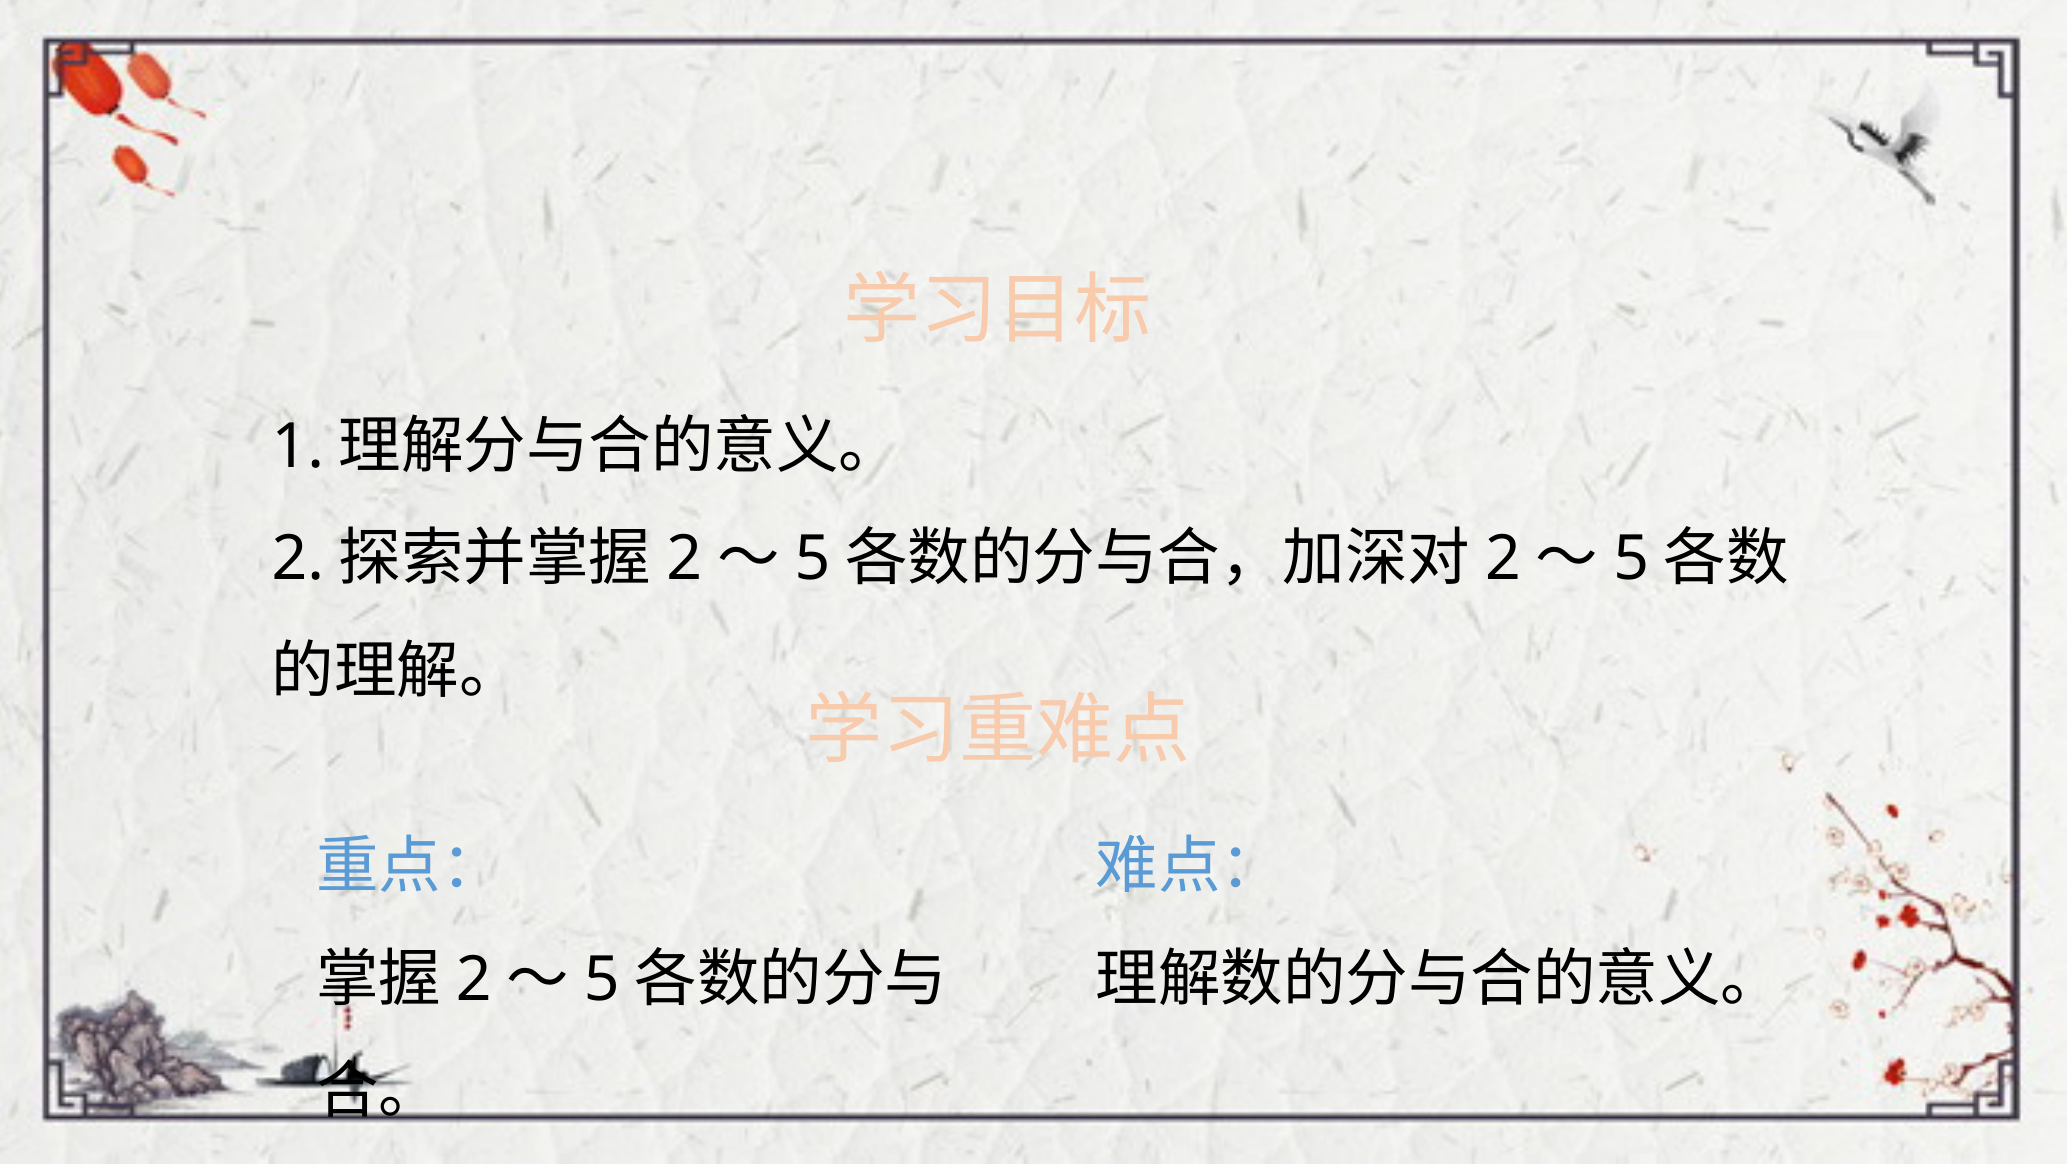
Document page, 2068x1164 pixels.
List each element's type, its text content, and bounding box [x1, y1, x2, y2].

text_box 难点： 理解数的分与合的意义。 [1080, 780, 1799, 1021]
text_box 1.理解分与合的意义。 2.探索并掌握2～5各数的分与合，加深对2～5各数的理解。 [256, 360, 1807, 713]
text_box 重点： 掌握2～5各数的分与合。 [300, 780, 1010, 1133]
text_box 学习重难点 [672, 671, 1324, 780]
text_box 学习目标 [576, 252, 1419, 361]
picture [0, 0, 2068, 1164]
